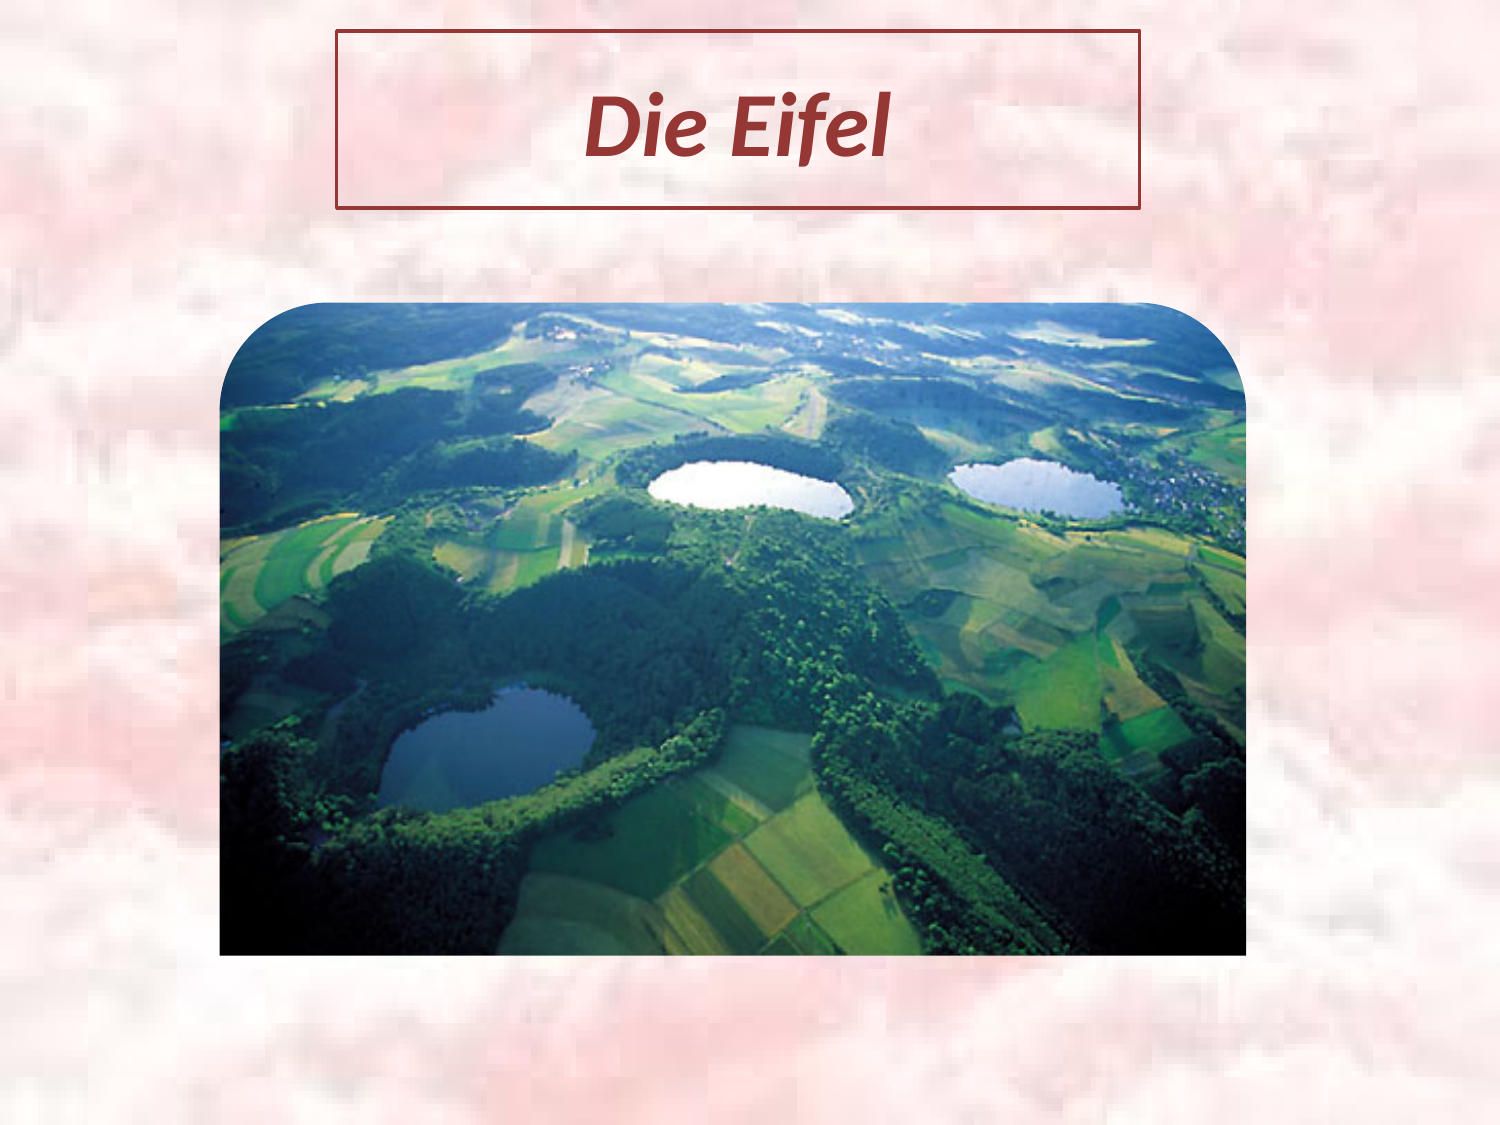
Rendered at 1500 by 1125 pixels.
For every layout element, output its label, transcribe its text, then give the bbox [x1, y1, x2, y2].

title Die Eifel [336, 30, 1140, 209]
picture [0, 0, 1500, 1125]
